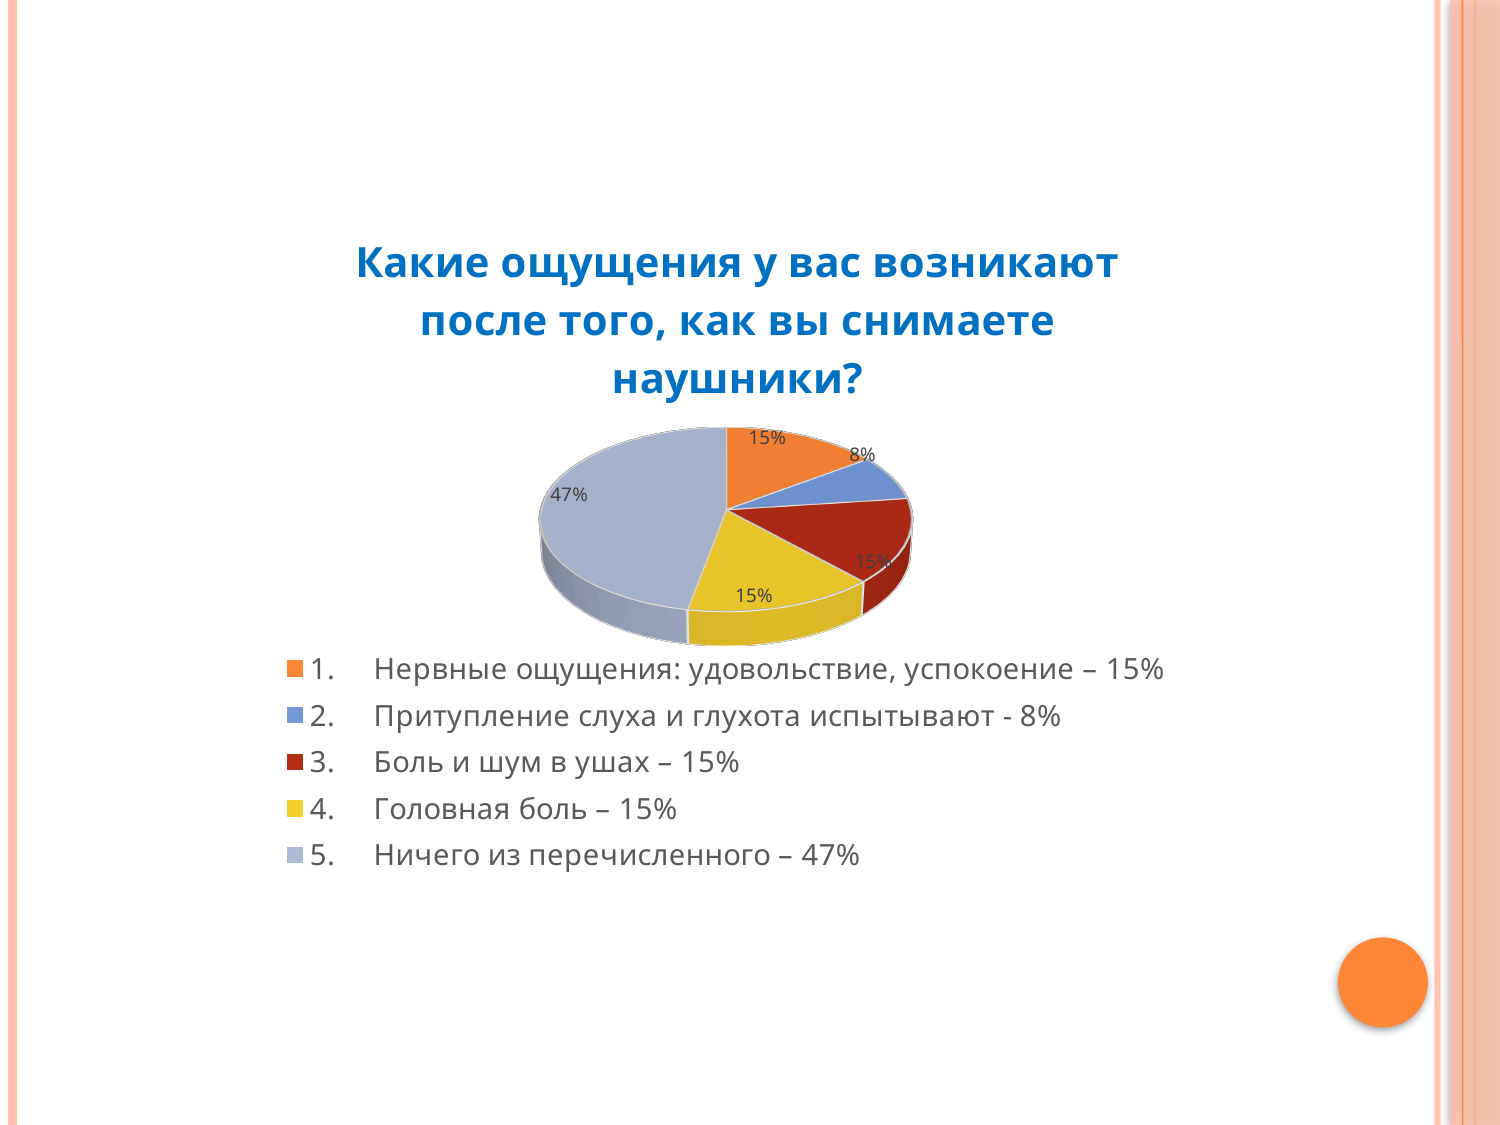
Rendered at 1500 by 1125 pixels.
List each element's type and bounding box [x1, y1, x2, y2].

chart [170, 219, 1282, 882]
